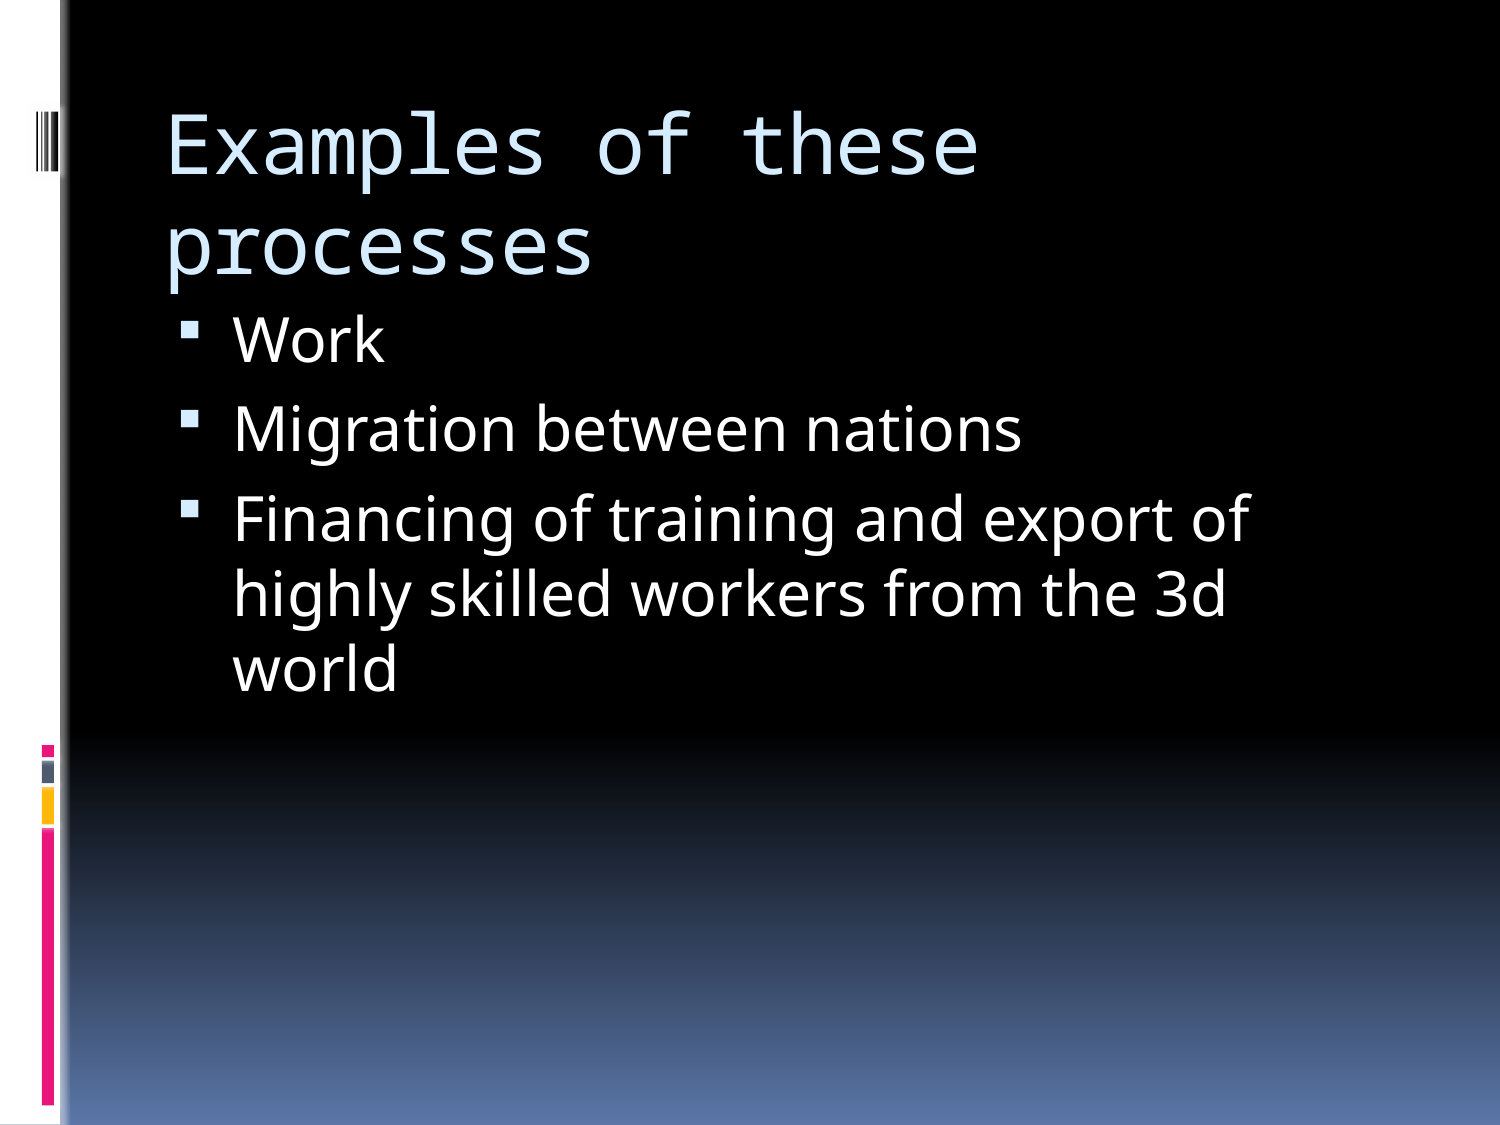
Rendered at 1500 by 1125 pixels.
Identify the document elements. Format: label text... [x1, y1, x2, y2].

list Work Migration between nations Financing of training and export of highly skilled workers from the 3d world [150, 292, 1425, 1043]
title Examples of these processes [150, 83, 1425, 234]
